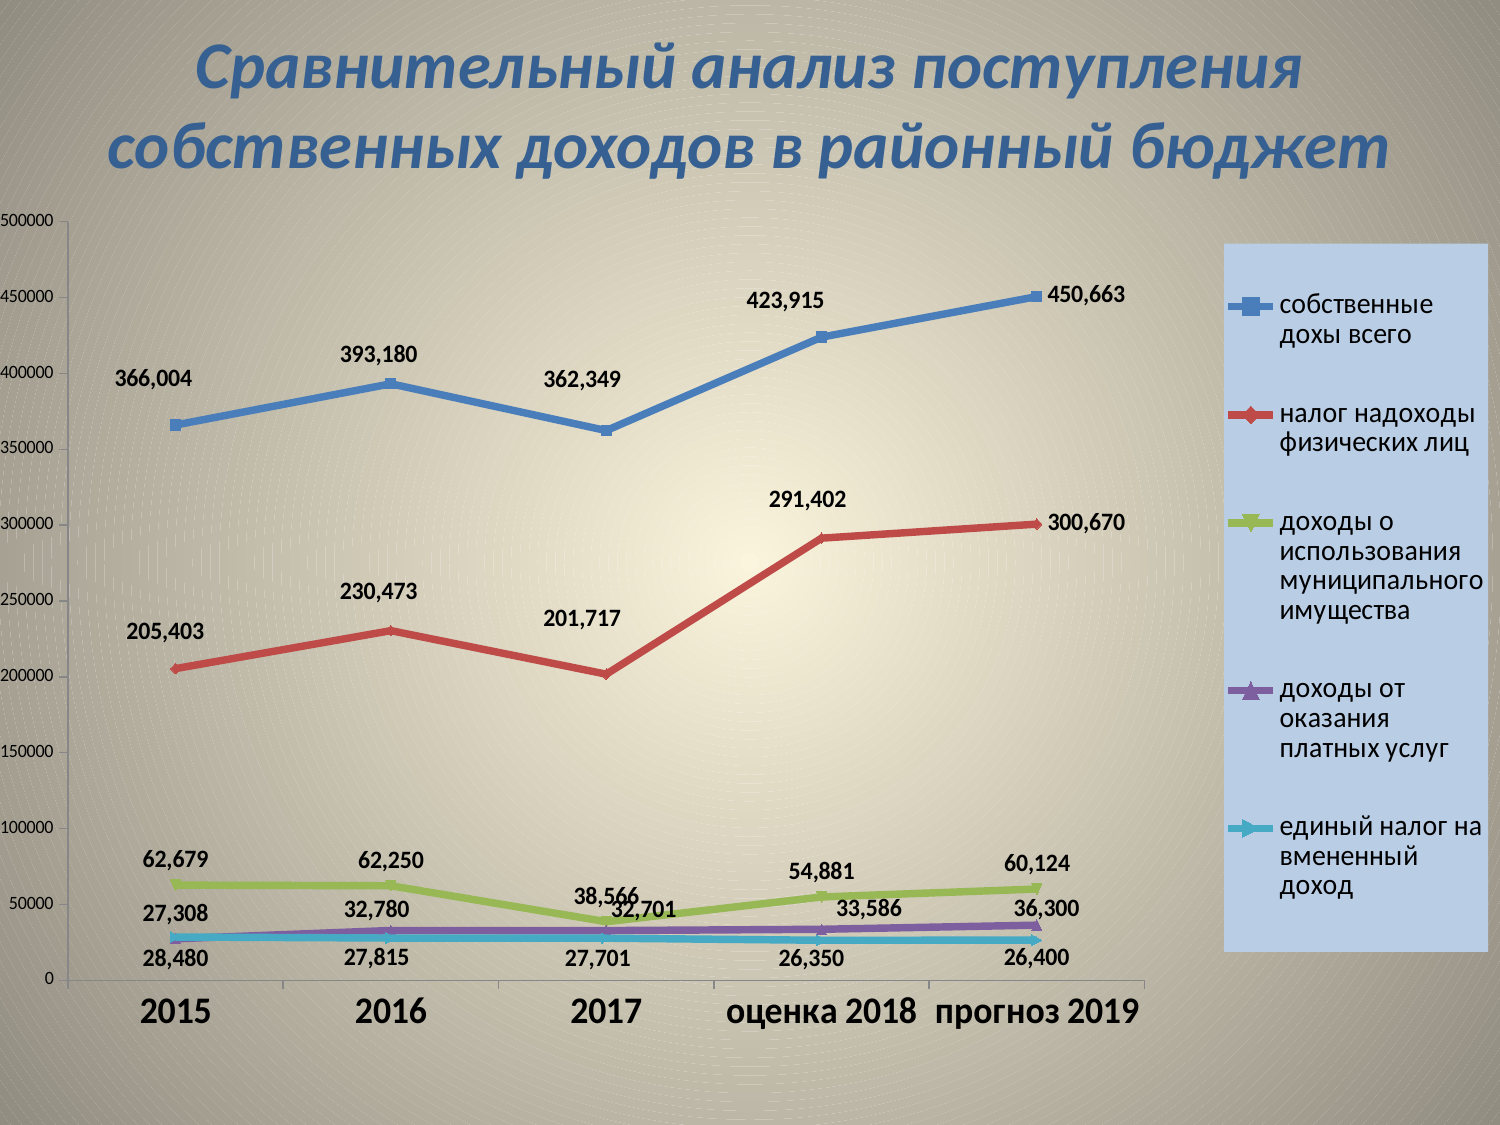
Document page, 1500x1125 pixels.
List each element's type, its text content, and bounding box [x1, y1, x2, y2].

title Сравнительный анализ поступления собственных доходов в районный бюджет [0, 54, 1500, 149]
chart [0, 184, 1500, 1125]
